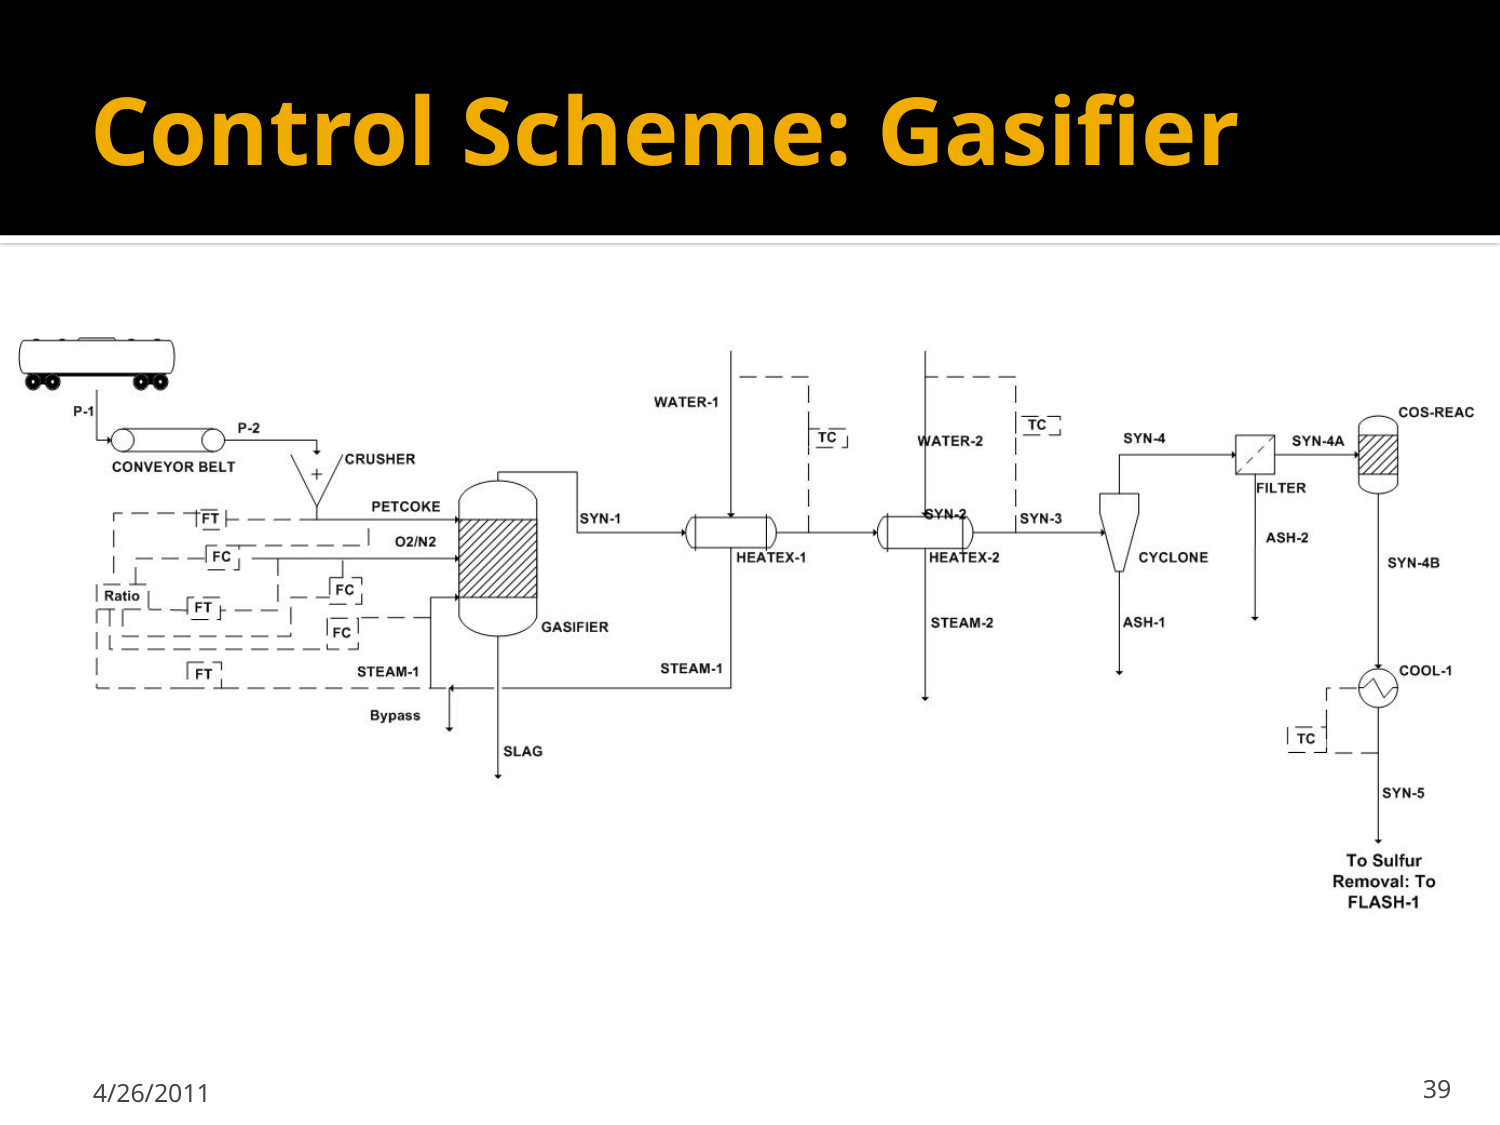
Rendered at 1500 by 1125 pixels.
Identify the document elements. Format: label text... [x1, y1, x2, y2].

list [18, 337, 1475, 913]
title Control Scheme: Gasifier [75, 25, 1425, 231]
slide_number 39 [1345, 1062, 1467, 1108]
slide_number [75, 1062, 425, 1108]
